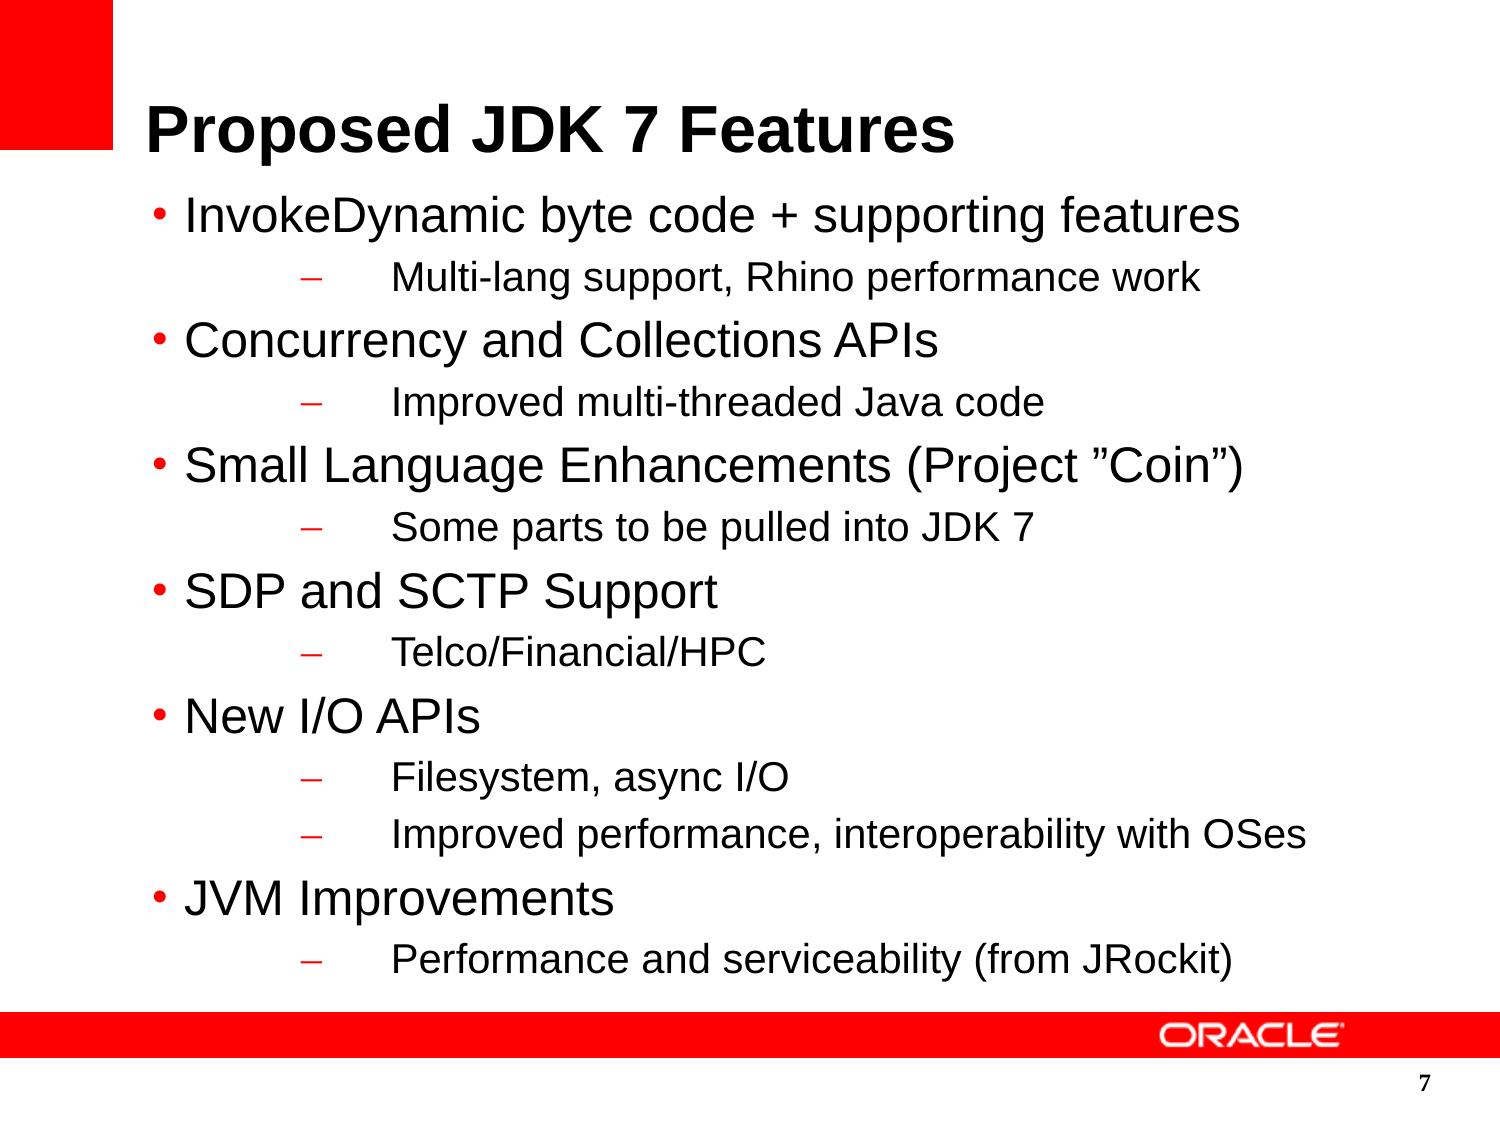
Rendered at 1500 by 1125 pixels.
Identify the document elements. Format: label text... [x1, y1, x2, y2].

text_box InvokeDynamic byte code + supporting features Multi-lang support, Rhino performance work Concurrency and Collections APIs Improved multi-threaded Java code Small Language Enhancements (Project ”Coin”) Some parts to be pulled into JDK 7 SDP and SCTP Support Telco/Financial/HPC New I/O APIs Filesystem, async I/O Improved performance, interoperability with OSes JVM Improvements Performance and serviceability (from JRockit) [151, 184, 1388, 915]
picture [0, 0, 113, 150]
text_box Proposed JDK 7 Features [145, 88, 1390, 249]
